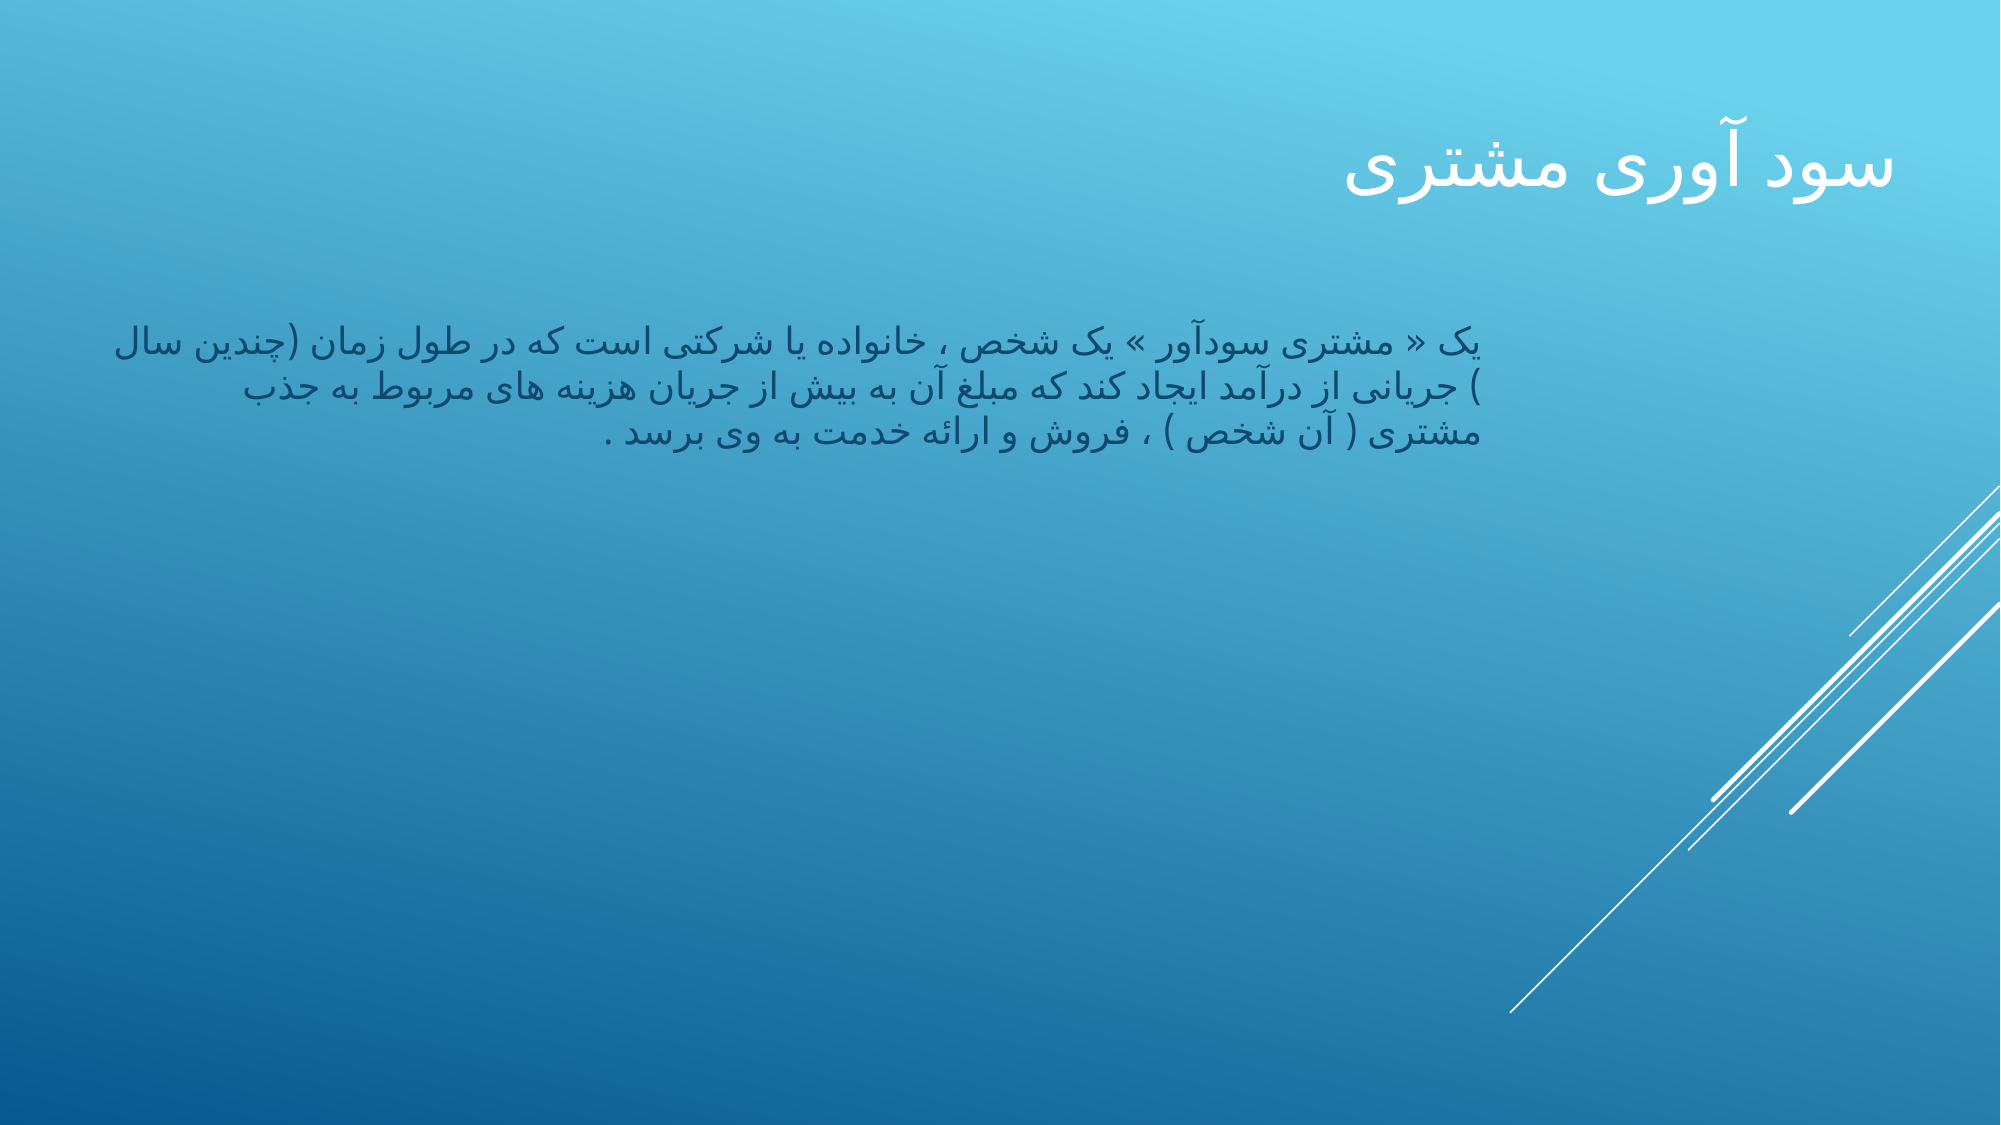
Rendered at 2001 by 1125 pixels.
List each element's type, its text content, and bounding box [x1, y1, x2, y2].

list یک « مشتری سودآور » یک شخص ، خانواده یا شرکتی است که در طول زمان (چندین سال ) جریانی از درآمد ایجاد کند که مبلغ آن به بیش از جریان هزینه های مربوط به جذب مشتری ( آن شخص ) ، فروش و ارائه خدمت به وی برسد . [98, 309, 1499, 903]
title سود آوری مشتری [514, 81, 1915, 210]
